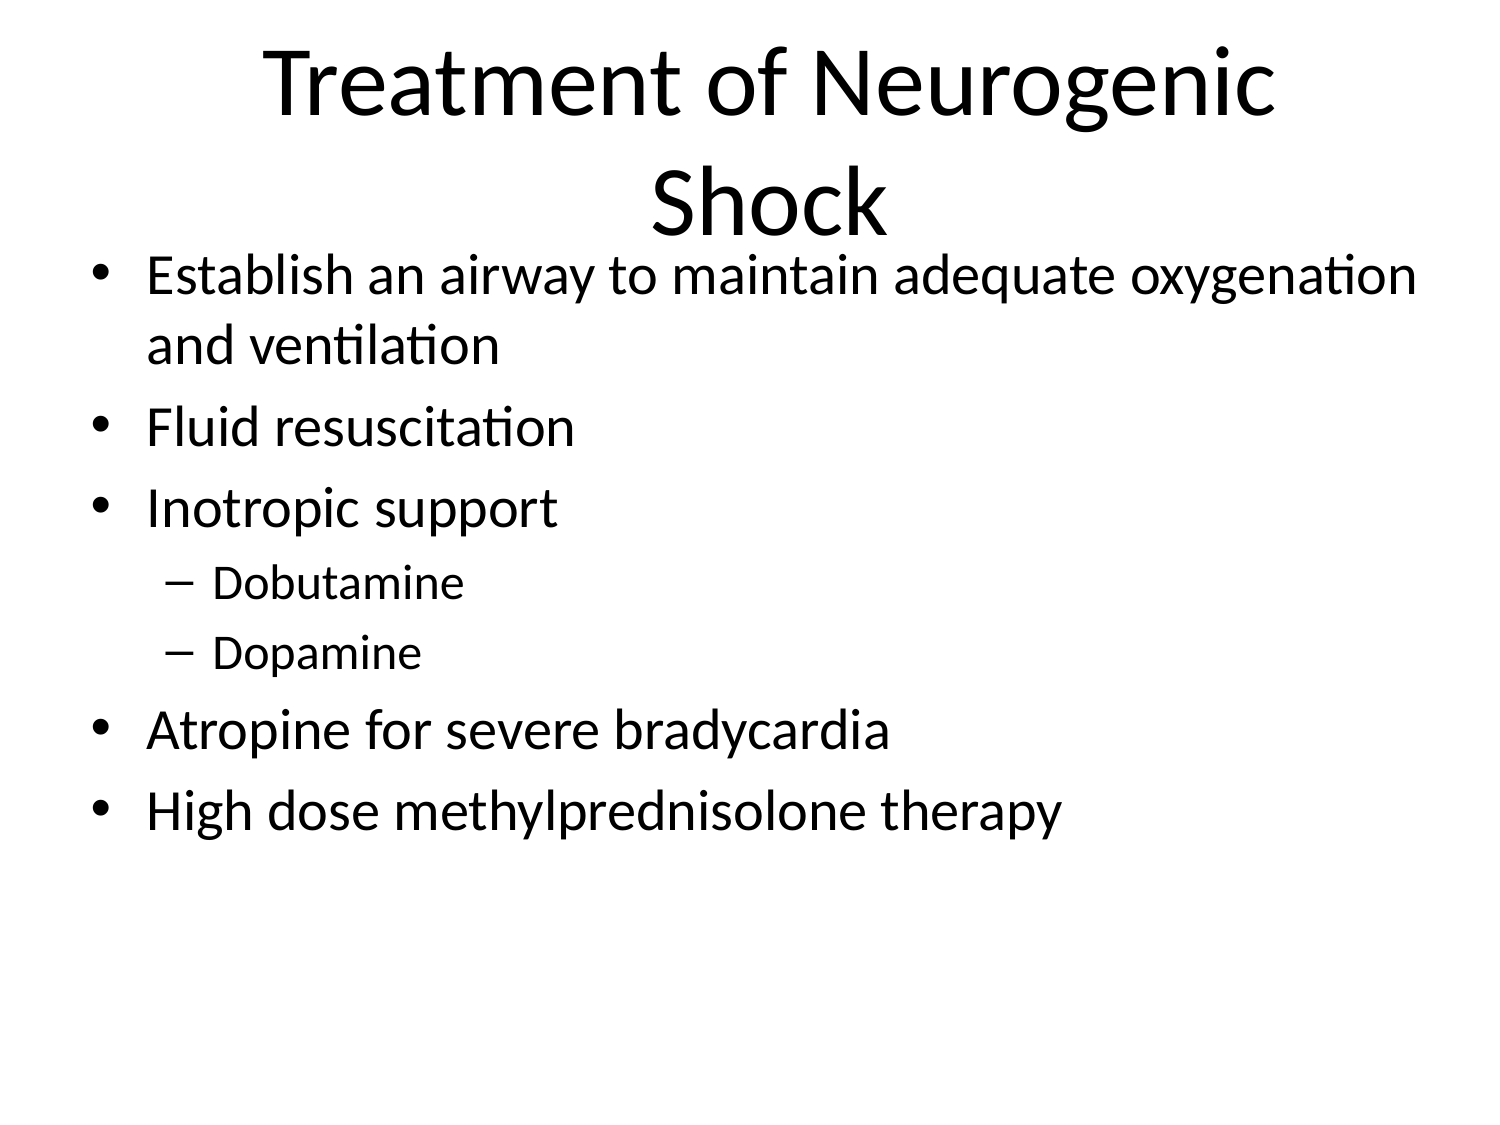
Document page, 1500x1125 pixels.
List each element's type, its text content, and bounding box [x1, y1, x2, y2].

title Treatment of Neurogenic Shock [119, 41, 1421, 229]
list Establish an airway to maintain adequate oxygenation and ventilation Fluid resuscitation Inotropic support Dobutamine Dopamine Atropine for severe bradycardia High dose methylprednisolone therapy [75, 229, 1471, 1012]
